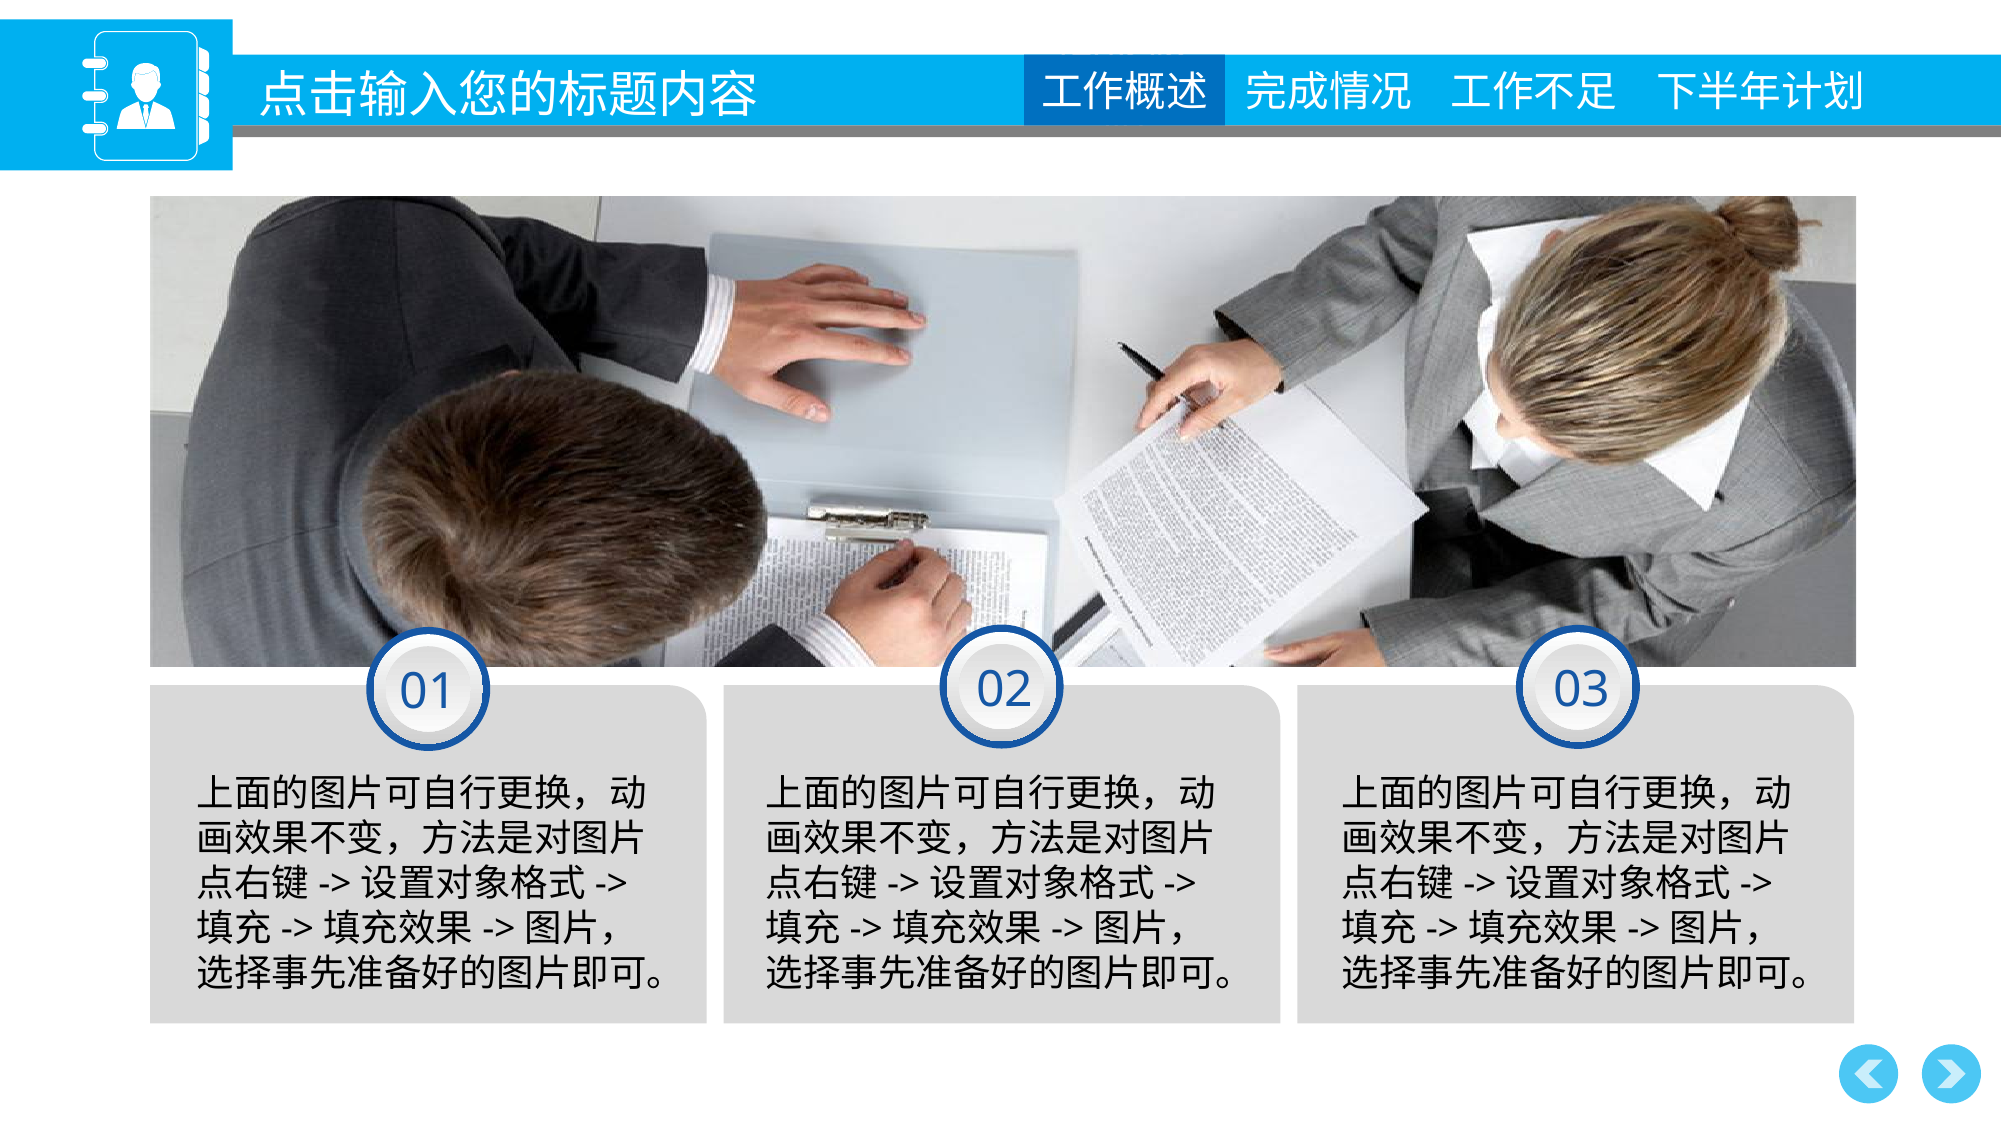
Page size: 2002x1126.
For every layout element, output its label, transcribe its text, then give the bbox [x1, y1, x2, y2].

text_box [723, 685, 1281, 1024]
text_box 上面的图片可自行更换，动画效果不变，方法是对图片点右键->设置对象格式->填充->填充效果->图片，选择事先准备好的图片即可。 [1327, 761, 1829, 1002]
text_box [1515, 624, 1641, 750]
text_box [150, 685, 707, 1024]
text_box 上面的图片可自行更换，动画效果不变，方法是对图片点右键->设置对象格式->填充->填充效果->图片，选择事先准备好的图片即可。 [750, 761, 1253, 1002]
text_box [1297, 685, 1855, 1024]
text_box [0, 17, 235, 172]
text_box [939, 624, 1064, 749]
text_box 上面的图片可自行更换，动画效果不变，方法是对图片点右键->设置对象格式->填充->填充效果->图片，选择事先准备好的图片即可。 [182, 761, 684, 1002]
text_box 点击输入您的标题内容 [243, 54, 774, 130]
text_box [150, 196, 1857, 667]
text_box [82, 31, 210, 161]
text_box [365, 626, 491, 752]
